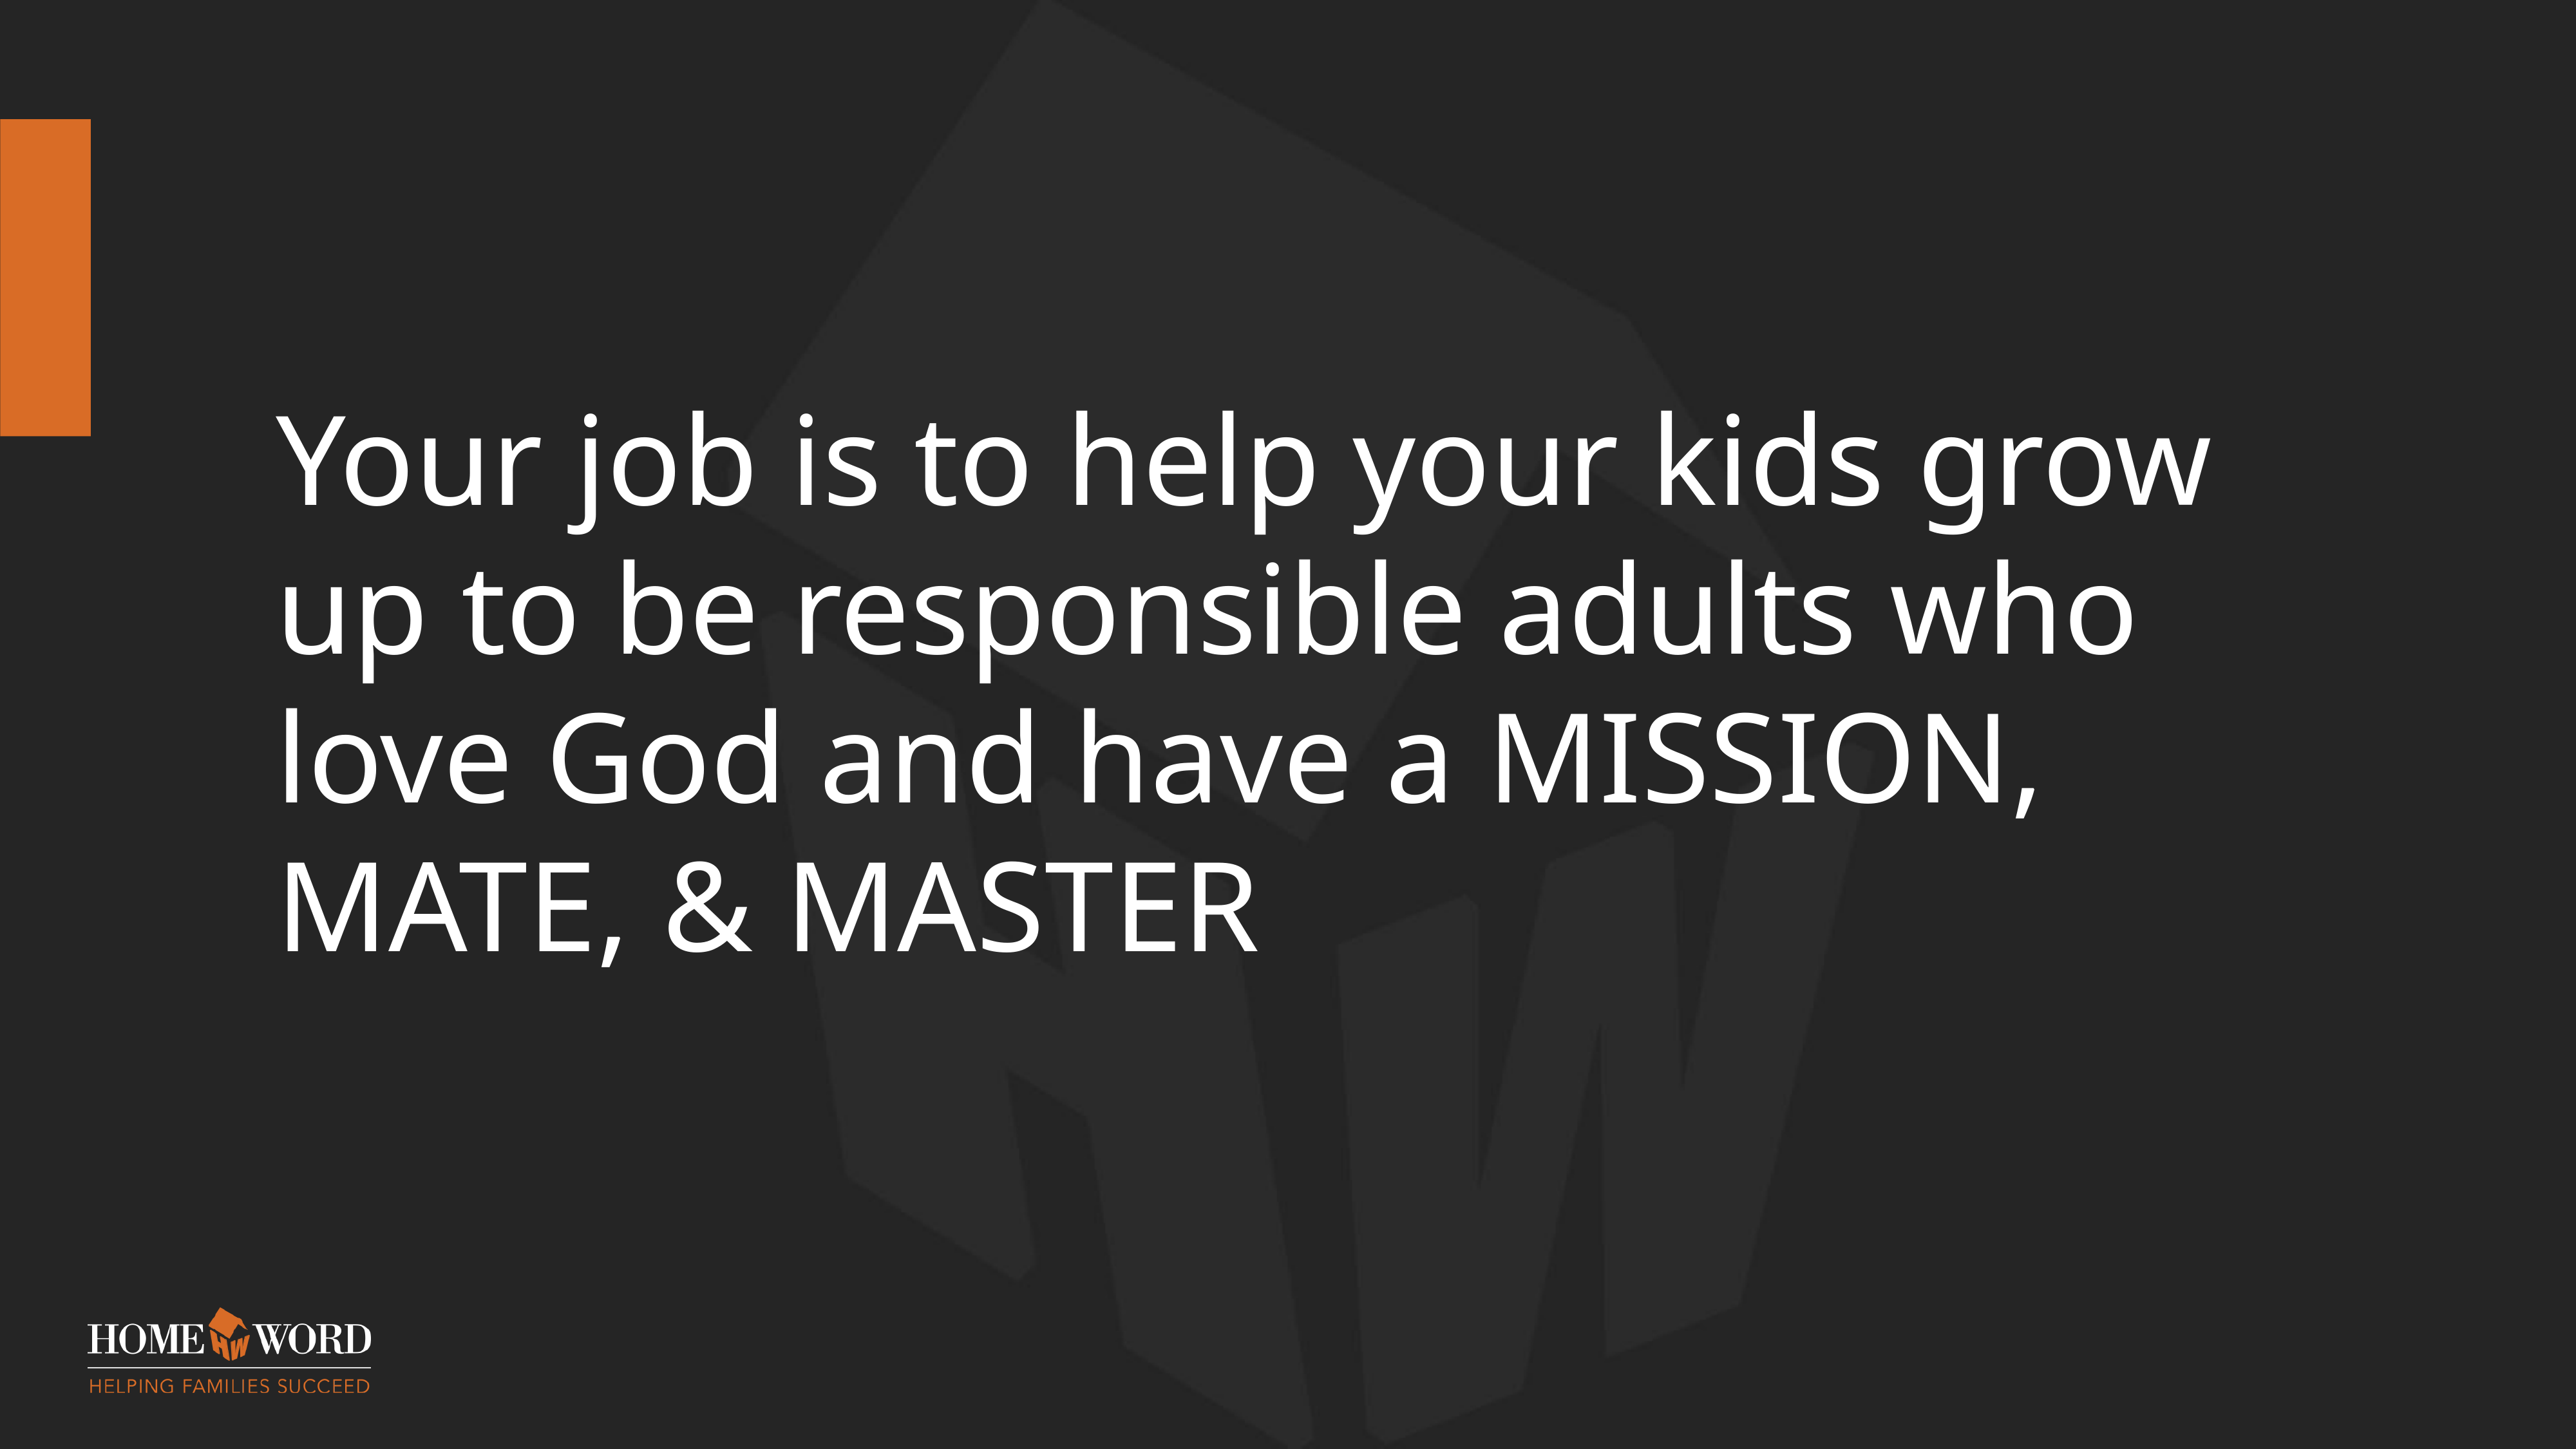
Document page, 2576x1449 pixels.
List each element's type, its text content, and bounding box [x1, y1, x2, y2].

title Your job is to help your kids grow up to be responsible adults who love God and have a MISSION, MATE, & MASTER [270, 375, 2235, 1116]
picture [0, 0, 2576, 1449]
